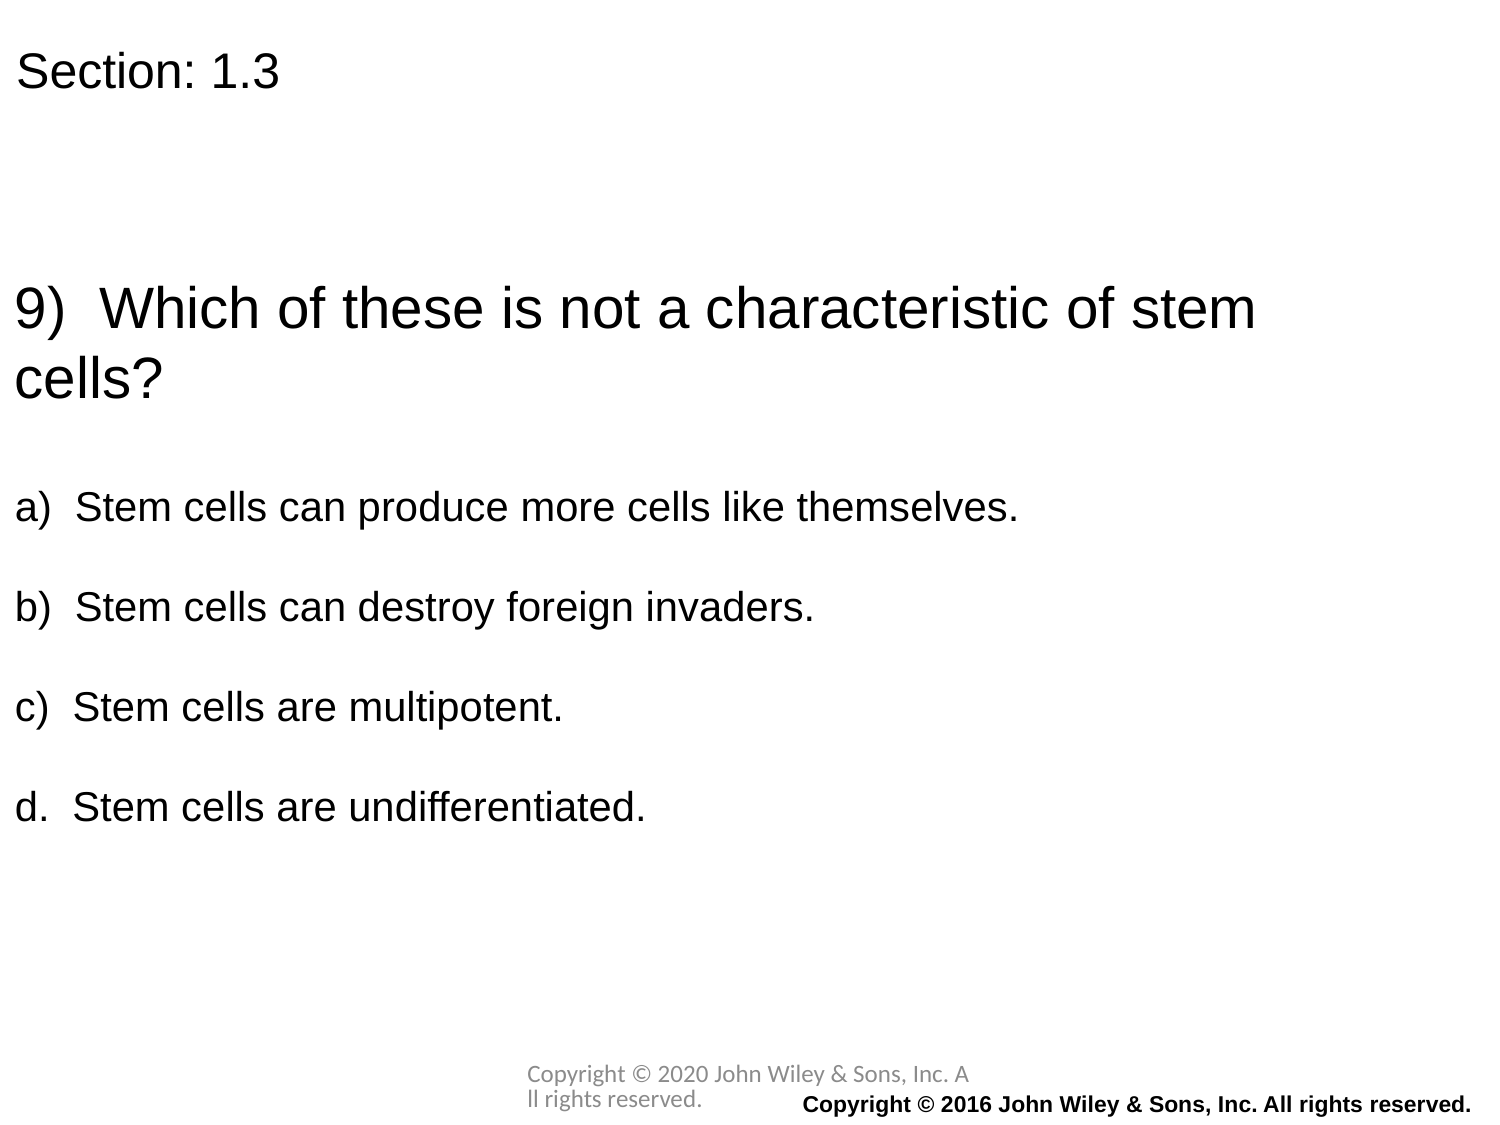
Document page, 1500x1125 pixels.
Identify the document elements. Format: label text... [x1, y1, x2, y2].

footer Copyright © 2020 John Wiley & Sons, Inc. All rights reserved. [512, 1042, 988, 1103]
text_box Section: 1.3 [1, 31, 296, 166]
text_box 9) Which of these is not a characteristic of stem cells? a) Stem cells can produce more cells like themselves. b) Stem cells can destroy foreign invaders. c) Stem cells are multipotent. d. Stem cells are undifferentiated. [0, 262, 1413, 838]
text_box Copyright © 2016 John Wiley & Sons, Inc. All rights reserved. [512, 1065, 1488, 1125]
